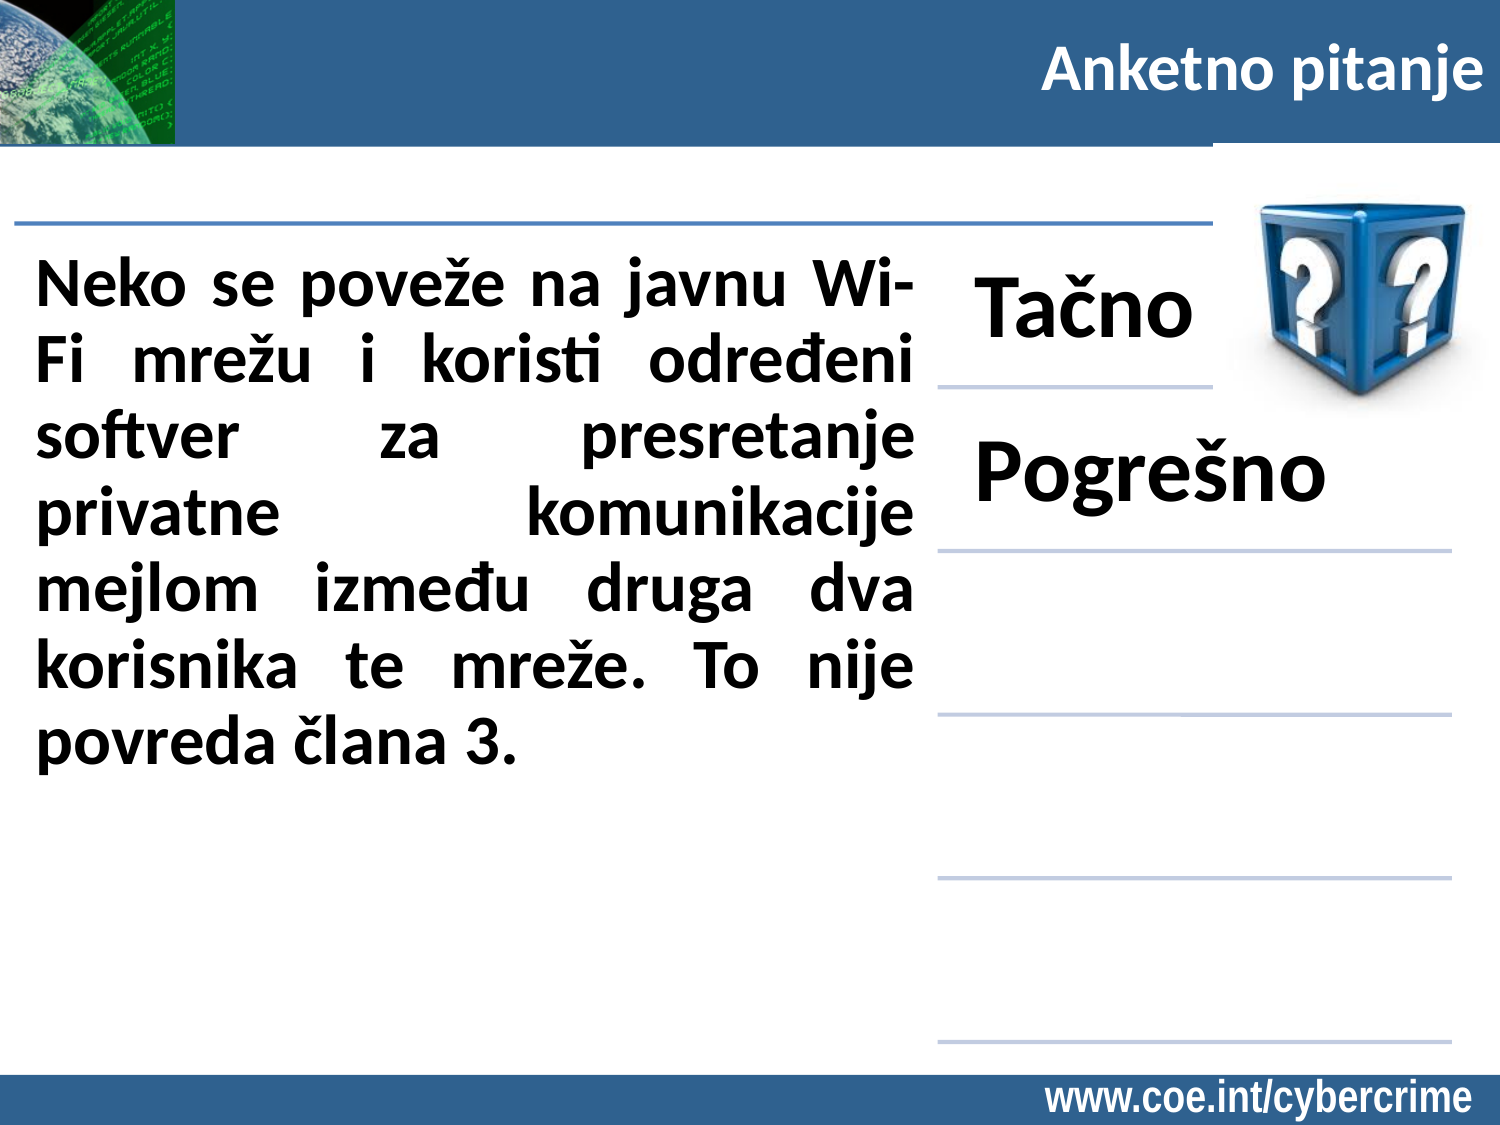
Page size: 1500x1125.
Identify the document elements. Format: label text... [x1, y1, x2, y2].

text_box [14, 222, 1454, 1053]
picture [0, 0, 175, 144]
text_box www.coe.int/cybercrime [1030, 1059, 1500, 1125]
picture [1212, 142, 1500, 434]
text_box [0, 1073, 1030, 1125]
text_box Anketno pitanje [177, 0, 1500, 149]
